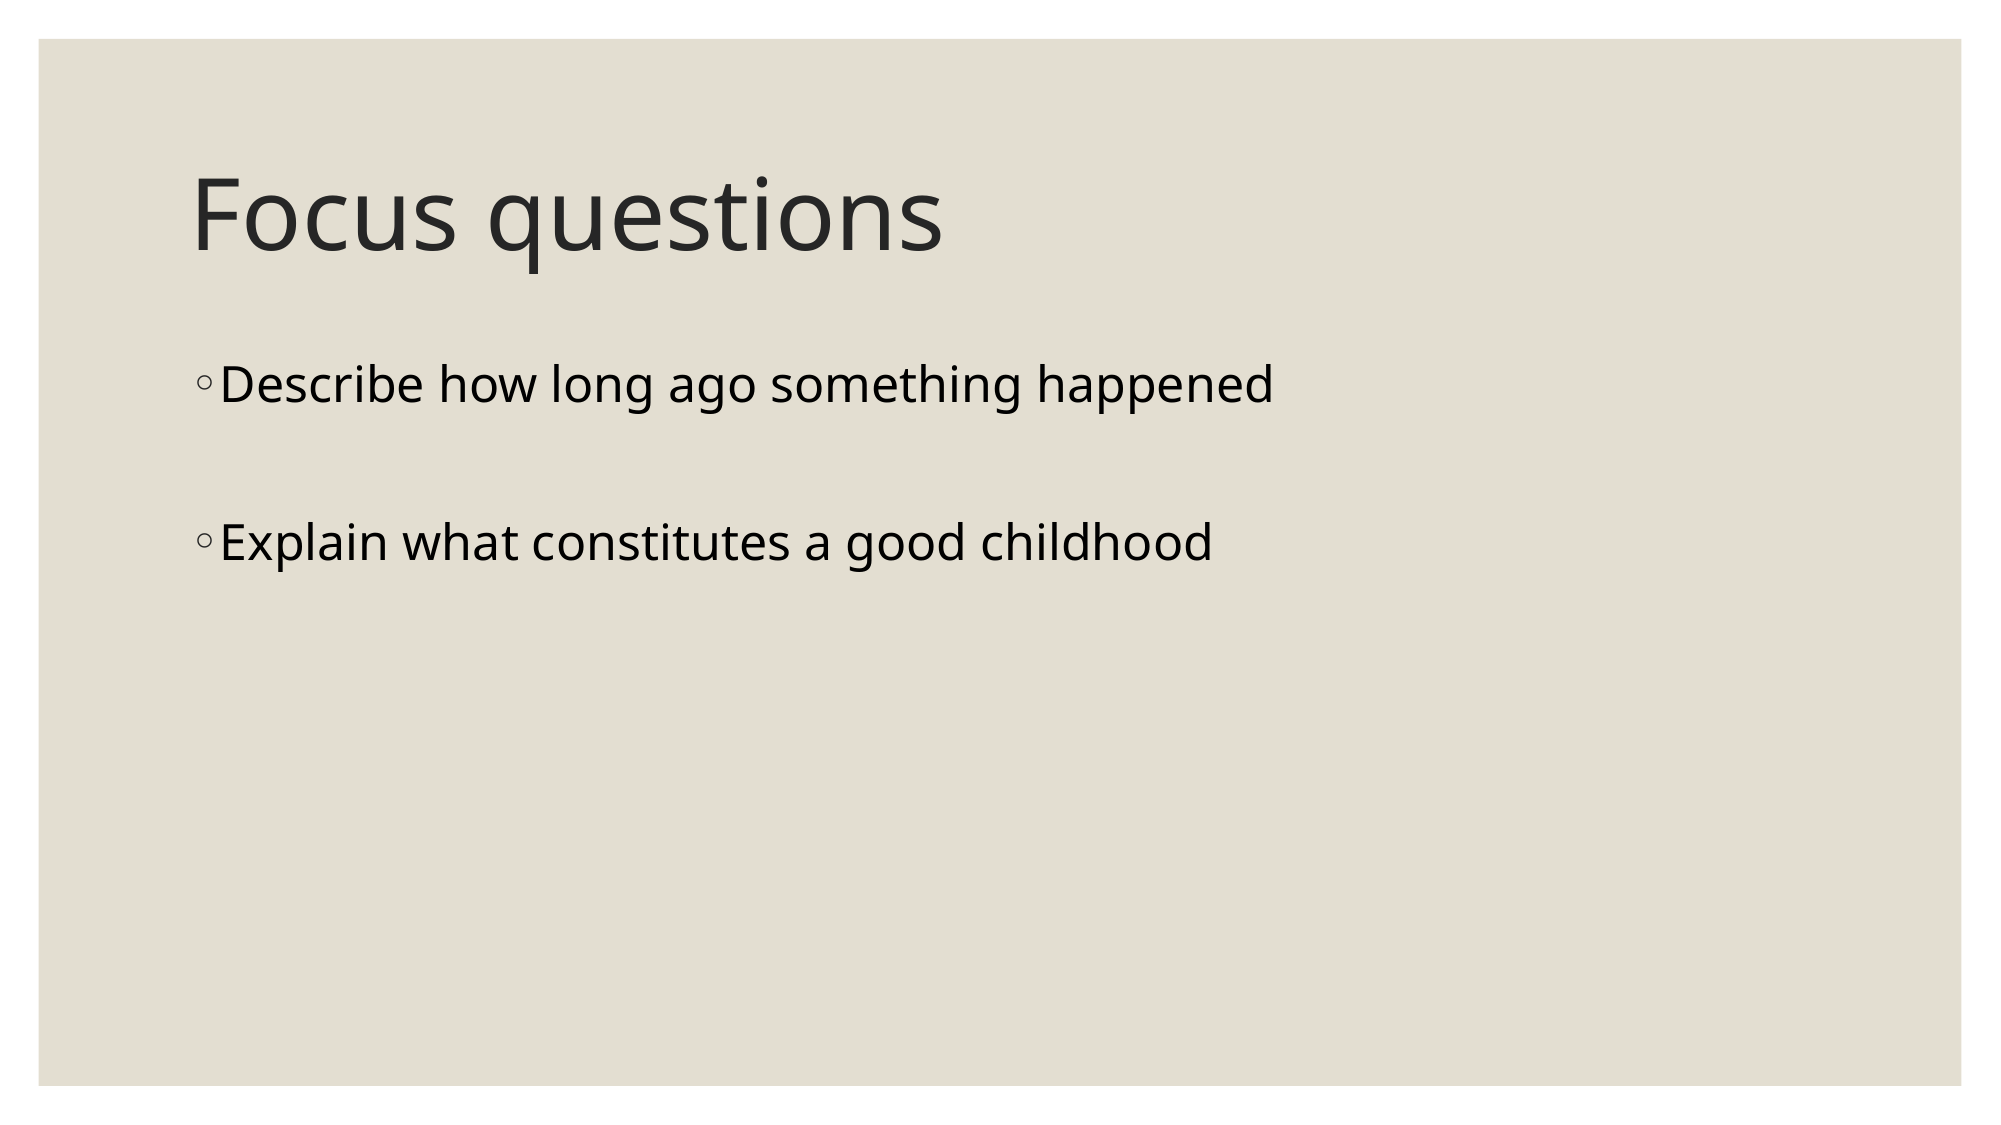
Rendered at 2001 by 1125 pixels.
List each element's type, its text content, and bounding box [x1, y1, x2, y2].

list Describe how long ago something happened Explain what constitutes a good childhood [174, 345, 1825, 990]
title Focus questions [174, 105, 1825, 331]
